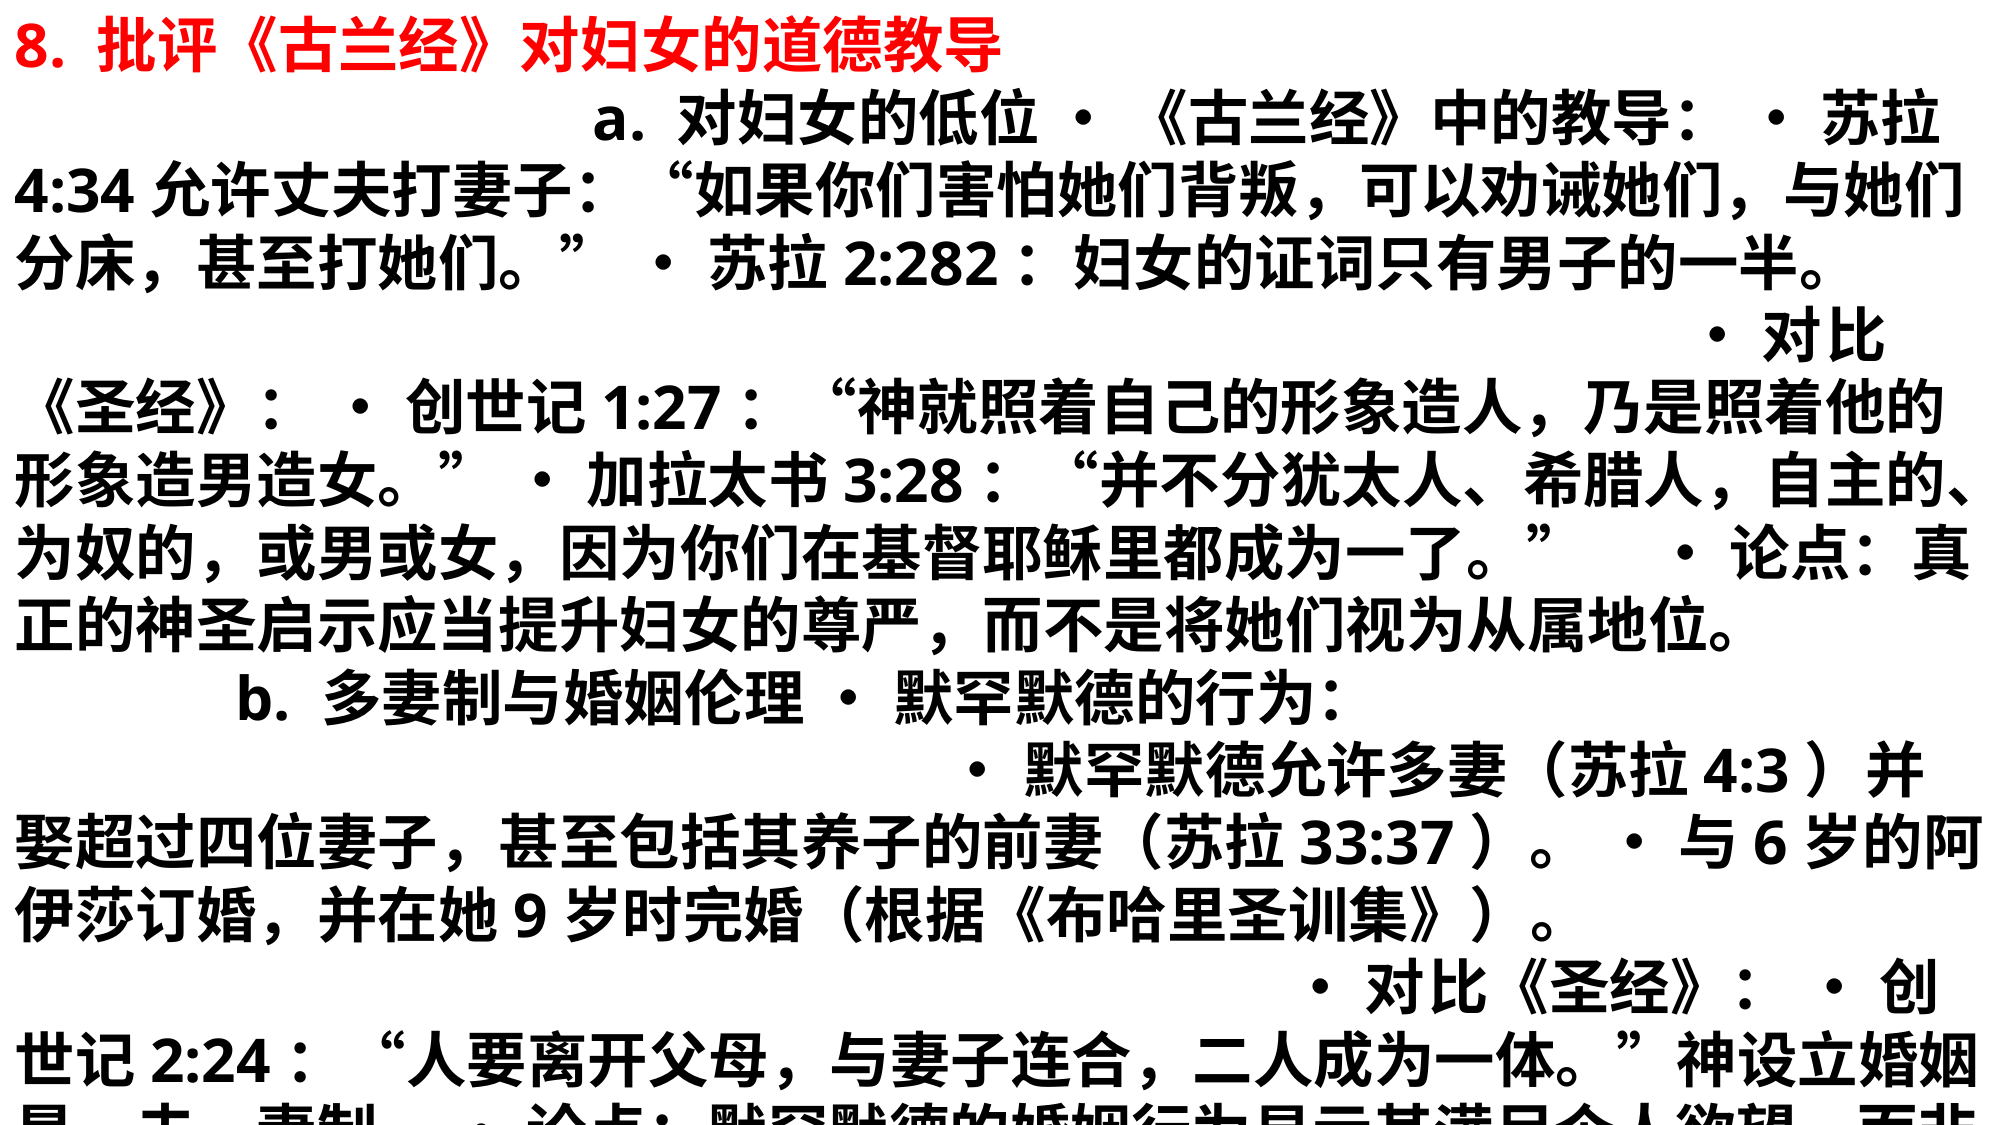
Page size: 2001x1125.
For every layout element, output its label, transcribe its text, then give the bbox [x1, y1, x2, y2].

text_box 8. 批评《古兰经》对妇女的道德教导 a. 对妇女的低位 • 《古兰经》中的教导： • 苏拉4:34允许丈夫打妻子：“如果你们害怕她们背叛，可以劝诫她们，与她们分床，甚至打她们。” • 苏拉2:282：妇女的证词只有男子的一半。 • 对比《圣经》： • 创世记1:27：“神就照着自己的形象造人，乃是照着他的形象造男造女。” • 加拉太书3:28：“并不分犹太人、希腊人，自主的、为奴的，或男或女，因为你们在基督耶稣里都成为一了。” • 论点：真正的神圣启示应当提升妇女的尊严，而不是将她们视为从属地位。 b. 多妻制与婚姻伦理 • 默罕默德的行为： • 默罕默德允许多妻（苏拉4:3）并娶超过四位妻子，甚至包括其养子的前妻（苏拉33:37）。 • 与6岁的阿伊莎订婚，并在她9岁时完婚（根据《布哈里圣训集》）。 • 对比《圣经》： • 创世记2:24：“人要离开父母，与妻子连合，二人成为一体。”神设立婚姻是一夫一妻制。 • 论点：默罕默德的婚姻行为显示其满足个人欲望，而非遵循神圣的道德标准。 [0, 0, 2000, 1125]
